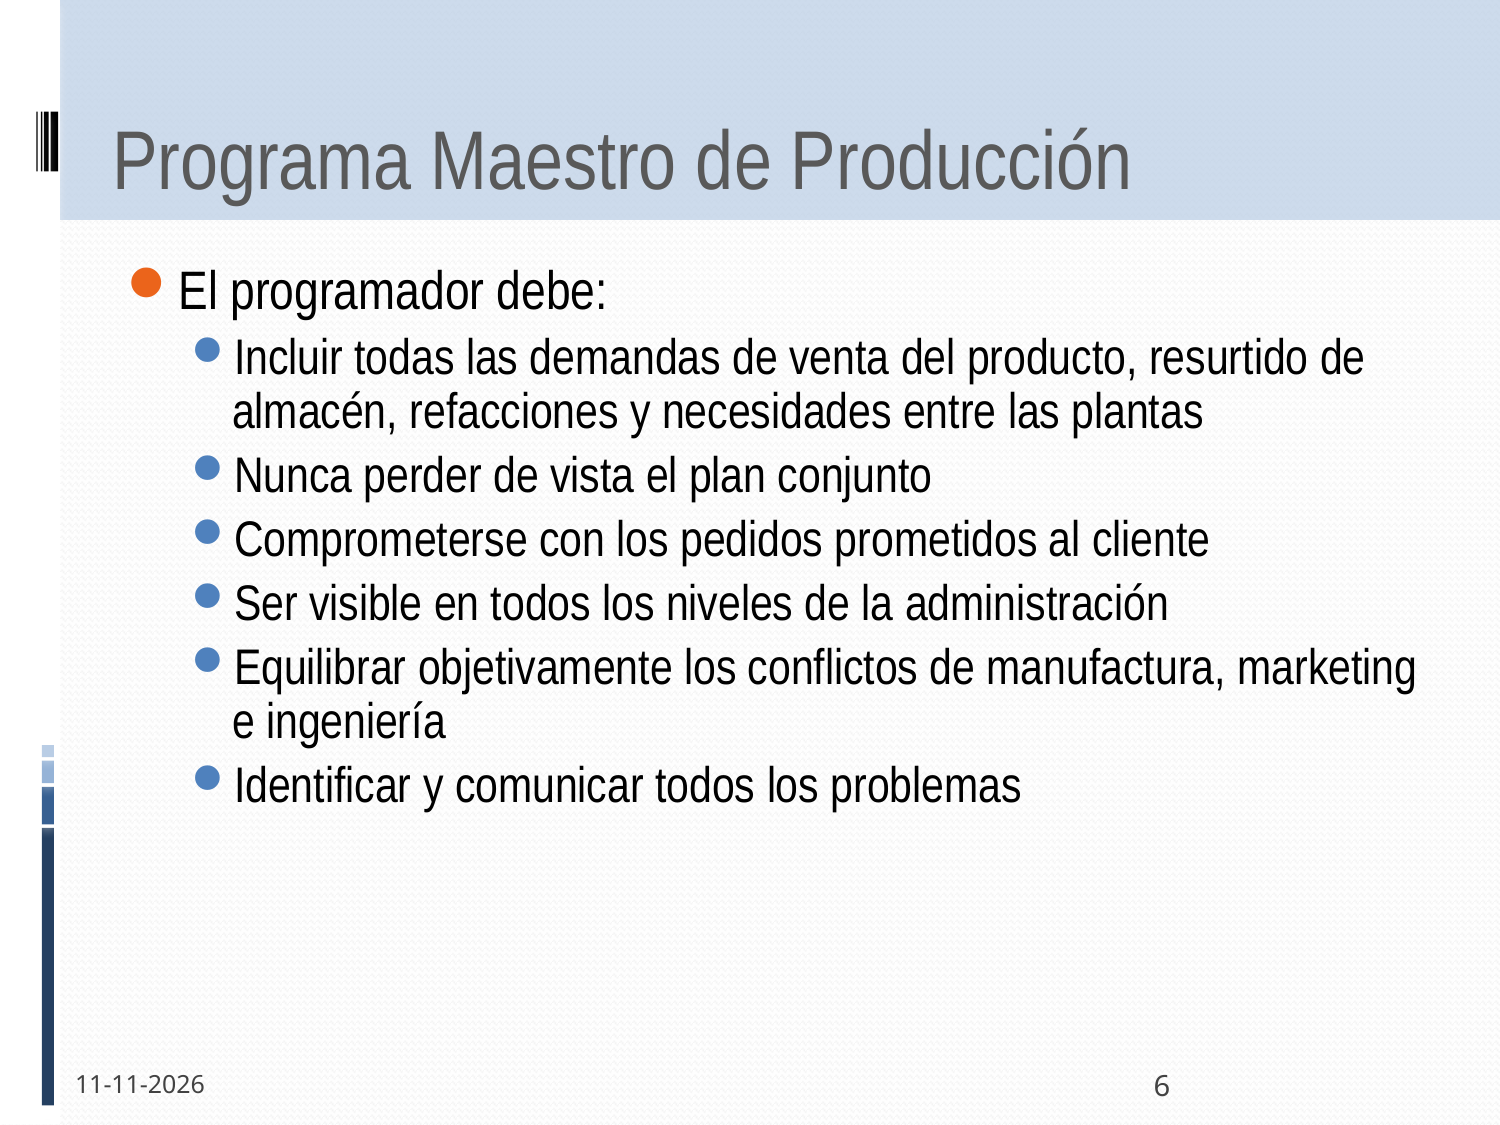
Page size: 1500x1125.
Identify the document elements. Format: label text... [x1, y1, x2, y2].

slide_number 6 [1045, 1046, 1171, 1107]
title Programa Maestro de Producción [111, 18, 1436, 207]
list El programador debe: Incluir todas las demandas de venta del producto, resurtido de almacén, refacciones y necesidades entre las plantas Nunca perder de vista el plan conjunto Comprometerse con los pedidos prometidos al cliente Ser visible en todos los niveles de la administración Equilibrar objetivamente los conflictos de manufactura, marketing e ingeniería Identificar y comunicar todos los problemas [111, 255, 1436, 1038]
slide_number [75, 1042, 243, 1103]
